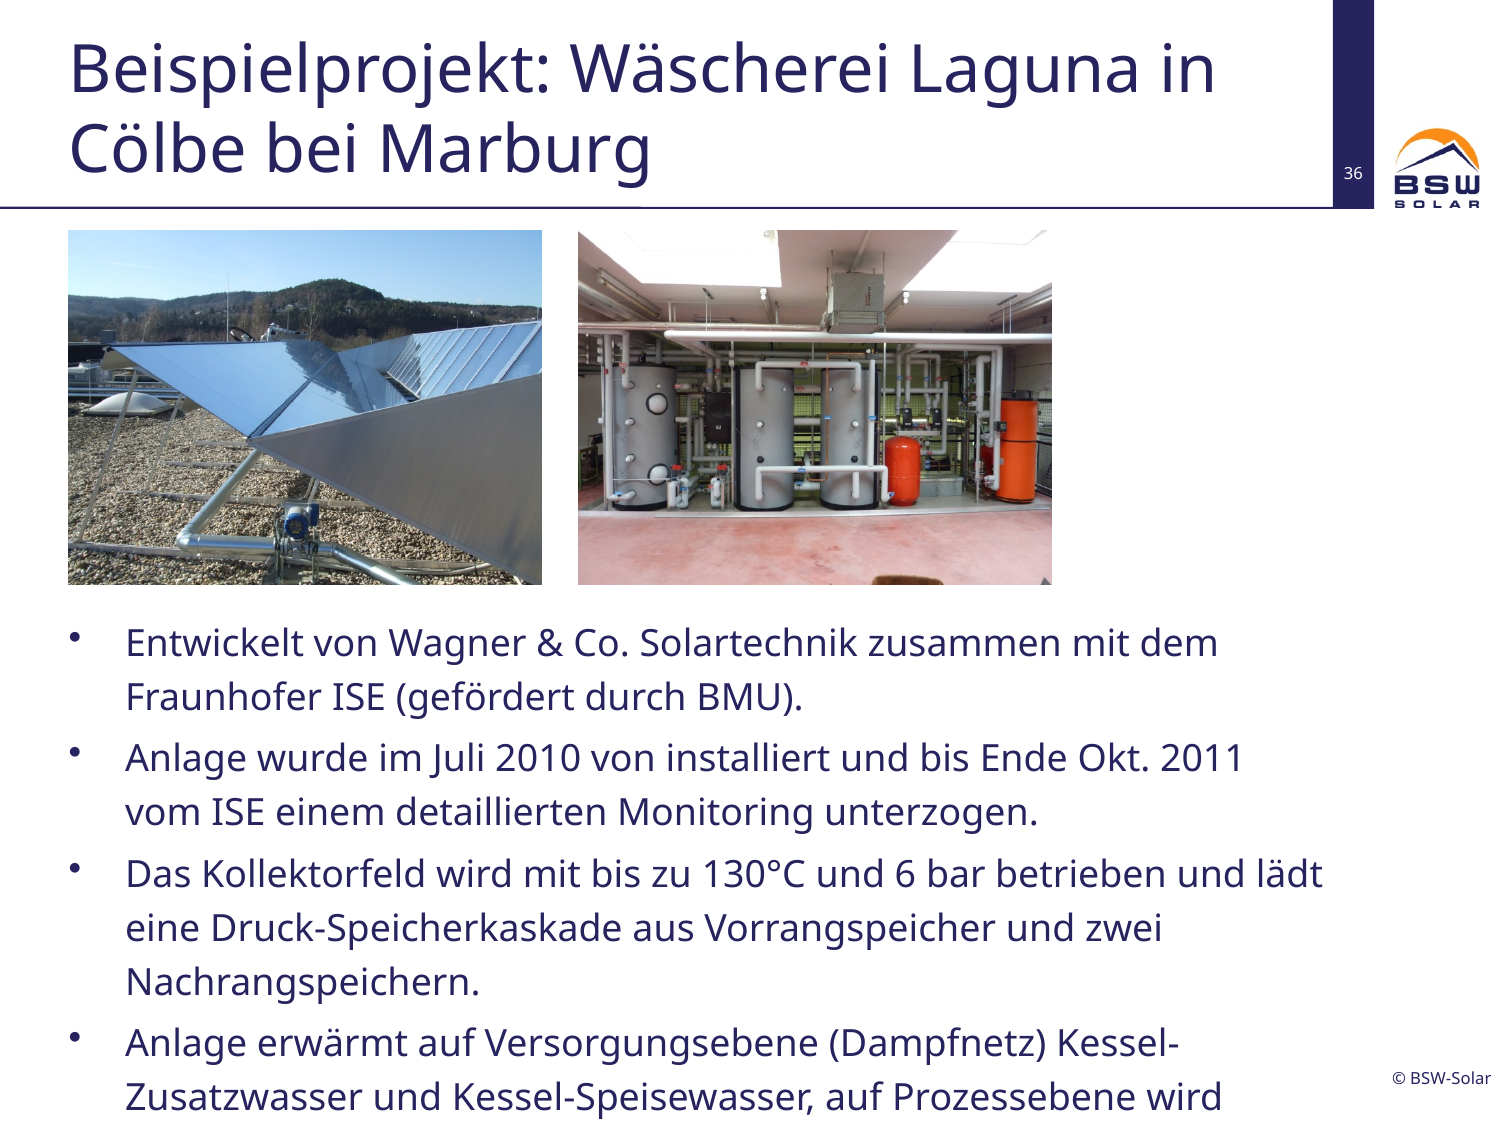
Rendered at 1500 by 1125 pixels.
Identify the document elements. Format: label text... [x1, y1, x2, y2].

picture [68, 230, 542, 585]
title Beispielprojekt: Wäscherei Laguna in Cölbe bei Marburg [68, 0, 1263, 187]
list Entwickelt von Wagner & Co. Solartechnik zusammen mit dem Fraunhofer ISE (gefördert durch BMU). Anlage wurde im Juli 2010 von installiert und bis Ende Okt. 2011 vom ISE einem detaillierten Monitoring unterzogen. Das Kollektorfeld wird mit bis zu 130°C und 6 bar betrieben und lädt eine Druck-Speicherkaskade aus Vorrangspeicher und zwei Nachrangspeichern. Anlage erwärmt auf Versorgungsebene (Dampfnetz) Kessel-Zusatzwasser und Kessel-Speisewasser, auf Prozessebene wird Waschwasser für die Waschmaschinen versorgt. [68, 609, 1334, 1006]
picture [578, 230, 1052, 585]
slide_number 36 [1332, 81, 1375, 186]
footer © BSW-Solar [1392, 924, 1500, 1088]
picture [1391, 125, 1482, 208]
